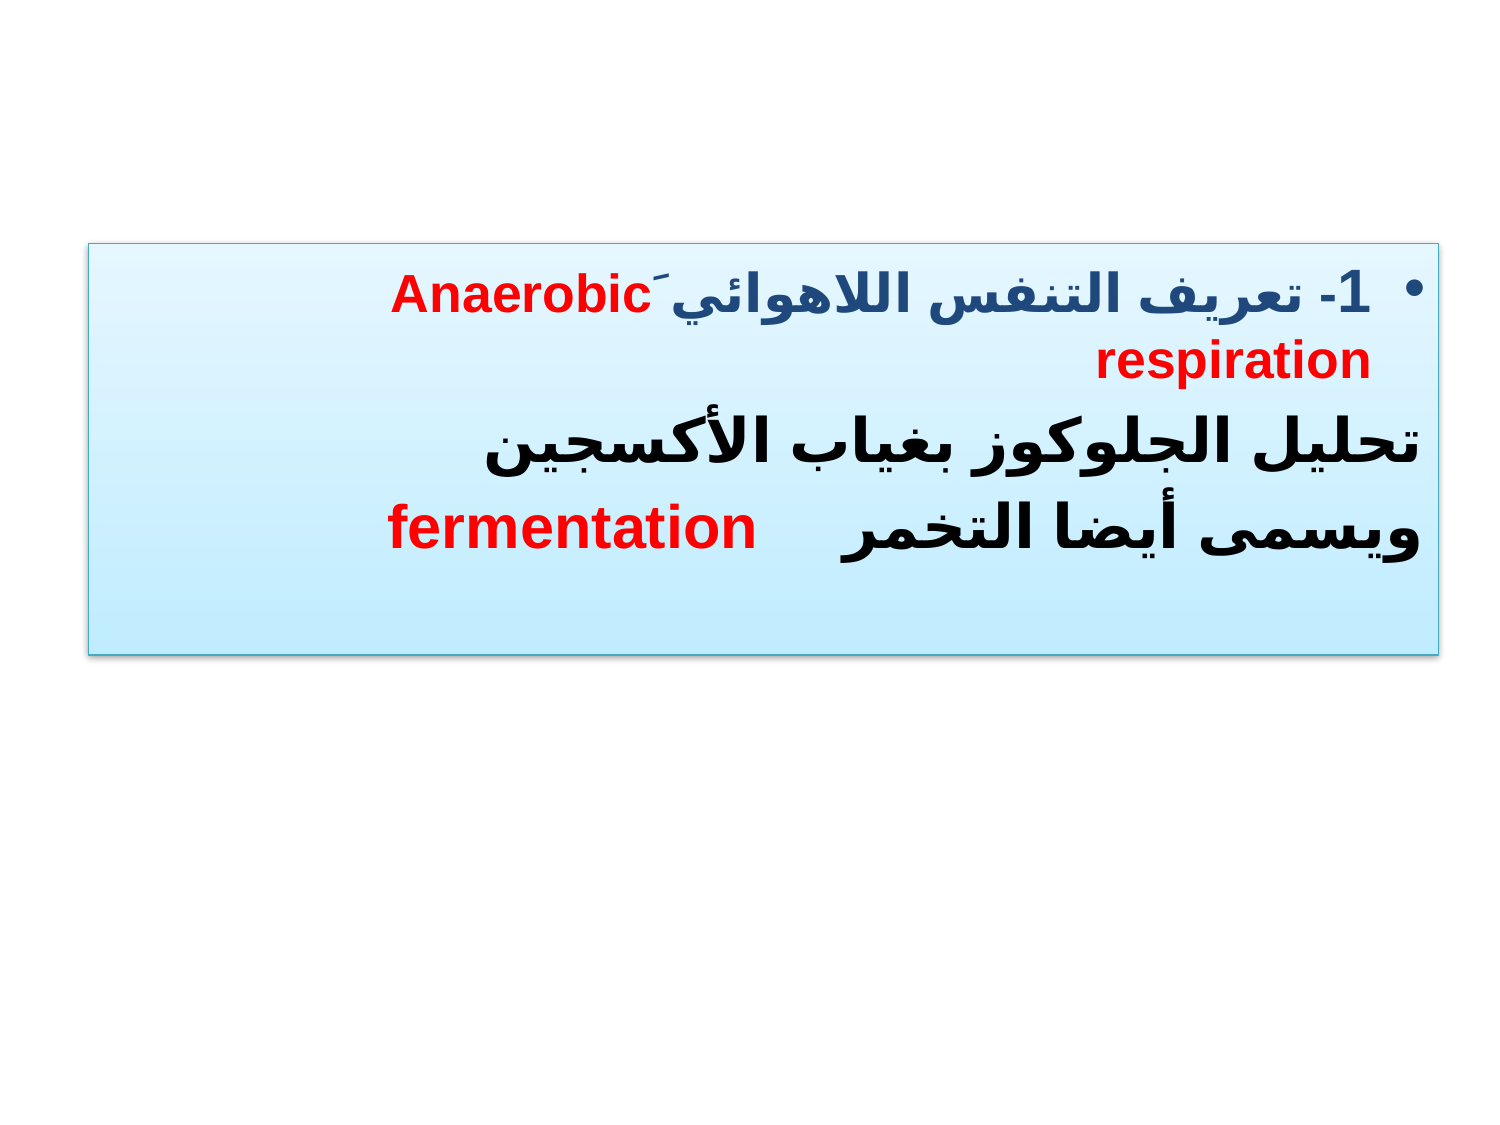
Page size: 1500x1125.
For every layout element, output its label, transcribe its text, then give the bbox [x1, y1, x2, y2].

list 1- تعريف التنفس اللاهوائي َAnaerobic respiration تحليل الجلوكوز بغياب الأكسجين ويسمى أيضا التخمر fermentation [88, 243, 1439, 656]
